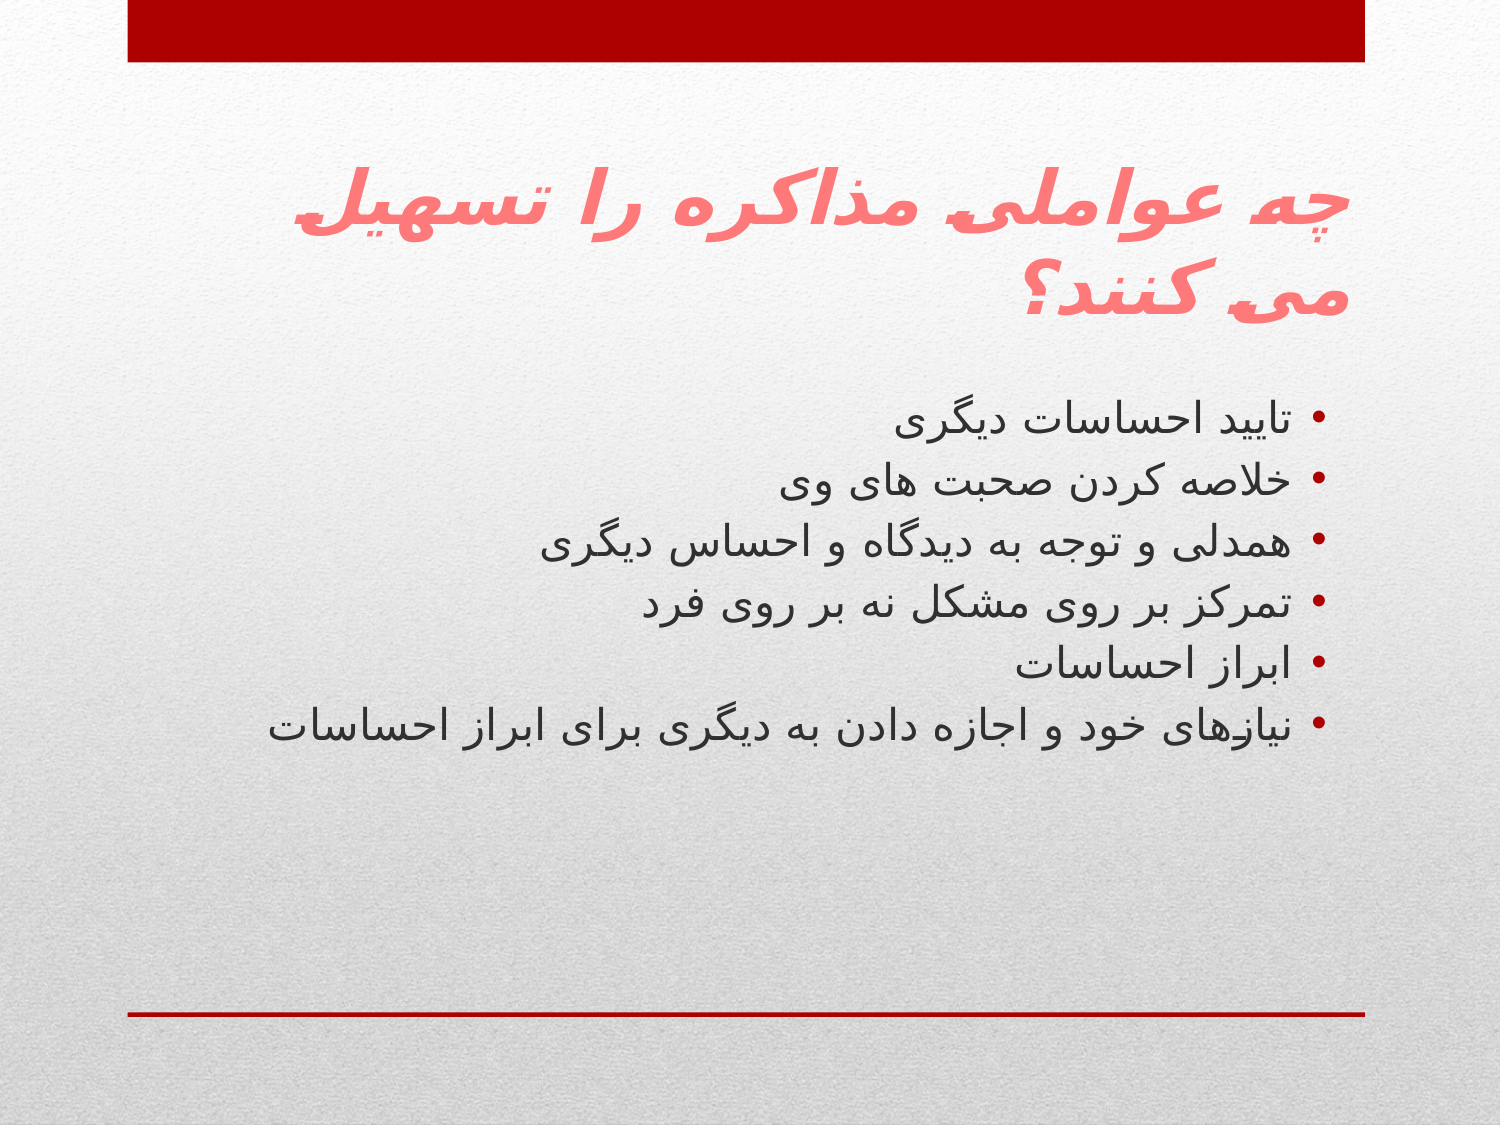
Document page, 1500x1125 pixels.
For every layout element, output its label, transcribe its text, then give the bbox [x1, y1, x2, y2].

list تایید احساسات دیگری خلاصه کردن صحبت های وی همدلی و توجه به دیدگاه و احساس دیگری تمرکز بر روی مشکل نه بر روی فرد ابراز احساسات نیازهای خود و اجازه دادن به دیگری برای ابراز احساسات [104, 356, 1342, 835]
title چه عواملی مذاکره را تسهیل می کنند؟ [253, 140, 1366, 338]
